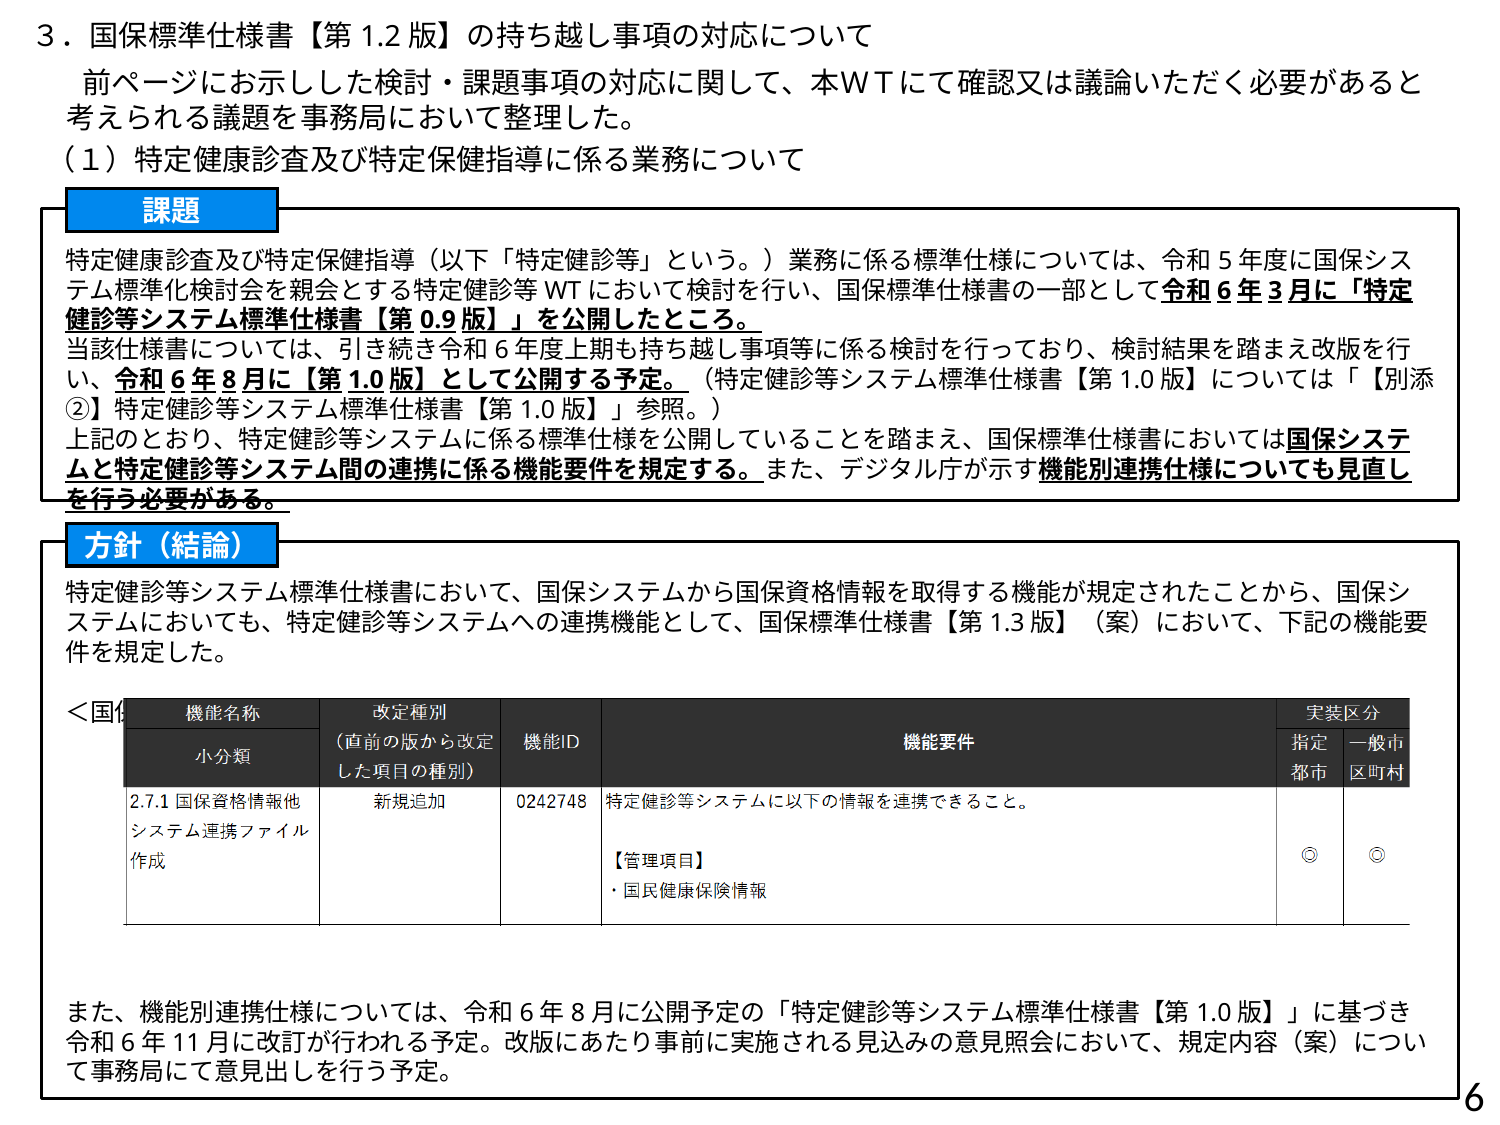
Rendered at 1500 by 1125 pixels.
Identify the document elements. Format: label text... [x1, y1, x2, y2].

text_box 課題 [65, 187, 278, 232]
text_box 前ページにお示しした検討・課題事項の対応に関して、本ＷＴにて確認又は議論いただく必要があると考えられる議題を事務局において整理した。 [22, 57, 1446, 143]
slide_number 6 [1149, 1065, 1500, 1125]
text_box 方針（結論） [65, 522, 278, 567]
text_box 特定健診等システム標準仕様書において、国保システムから国保資格情報を取得する機能が規定されたことから、国保システムにおいても、特定健診等システムへの連携機能として、国保標準仕様書【第1.3版】（案）において、下記の機能要件を規定した。 ＜国保標準仕様書【第1.3版】（案） 別紙2 機能・帳票要件（資格管理） 機能ID：0242748（実装必須機能）＞ また、機能別連携仕様については、令和6年8月に公開予定の「特定健診等システム標準仕様書【第1.0版】」に基づき令和6年11月に改訂が行われる予定。改版にあたり事前に実施される見込みの意見照会において、規定内容（案）について事務局にて意見出しを行う予定。 [41, 541, 1459, 1099]
text_box ３．国保標準仕様書【第1.2版】の持ち越し事項の対応について [16, 2, 1440, 49]
text_box 特定健康診査及び特定保健指導（以下「特定健診等」という。）業務に係る標準仕様については、令和5年度に国保システム標準化検討会を親会とする特定健診等WTにおいて検討を行い、国保標準仕様書の一部として令和6年3月に「特定健診等システム標準仕様書【第0.9版】」を公開したところ。 当該仕様書については、引き続き令和6年度上期も持ち越し事項等に係る検討を行っており、検討結果を踏まえ改版を行い、令和6年8月に【第1.0版】として公開する予定。（特定健診等システム標準仕様書【第1.0版】については「【別添②】特定健診等システム標準仕様書【第1.0版】」参照。） 上記のとおり、特定健診等システムに係る標準仕様を公開していることを踏まえ、国保標準仕様書においては国保システムと特定健診等システム間の連携に係る機能要件を規定する。また、デジタル庁が示す機能別連携仕様についても見直しを行う必要がある。 [41, 208, 1459, 501]
text_box （１）特定健康診査及び特定保健指導に係る業務について [32, 143, 1446, 184]
picture [123, 696, 1410, 926]
